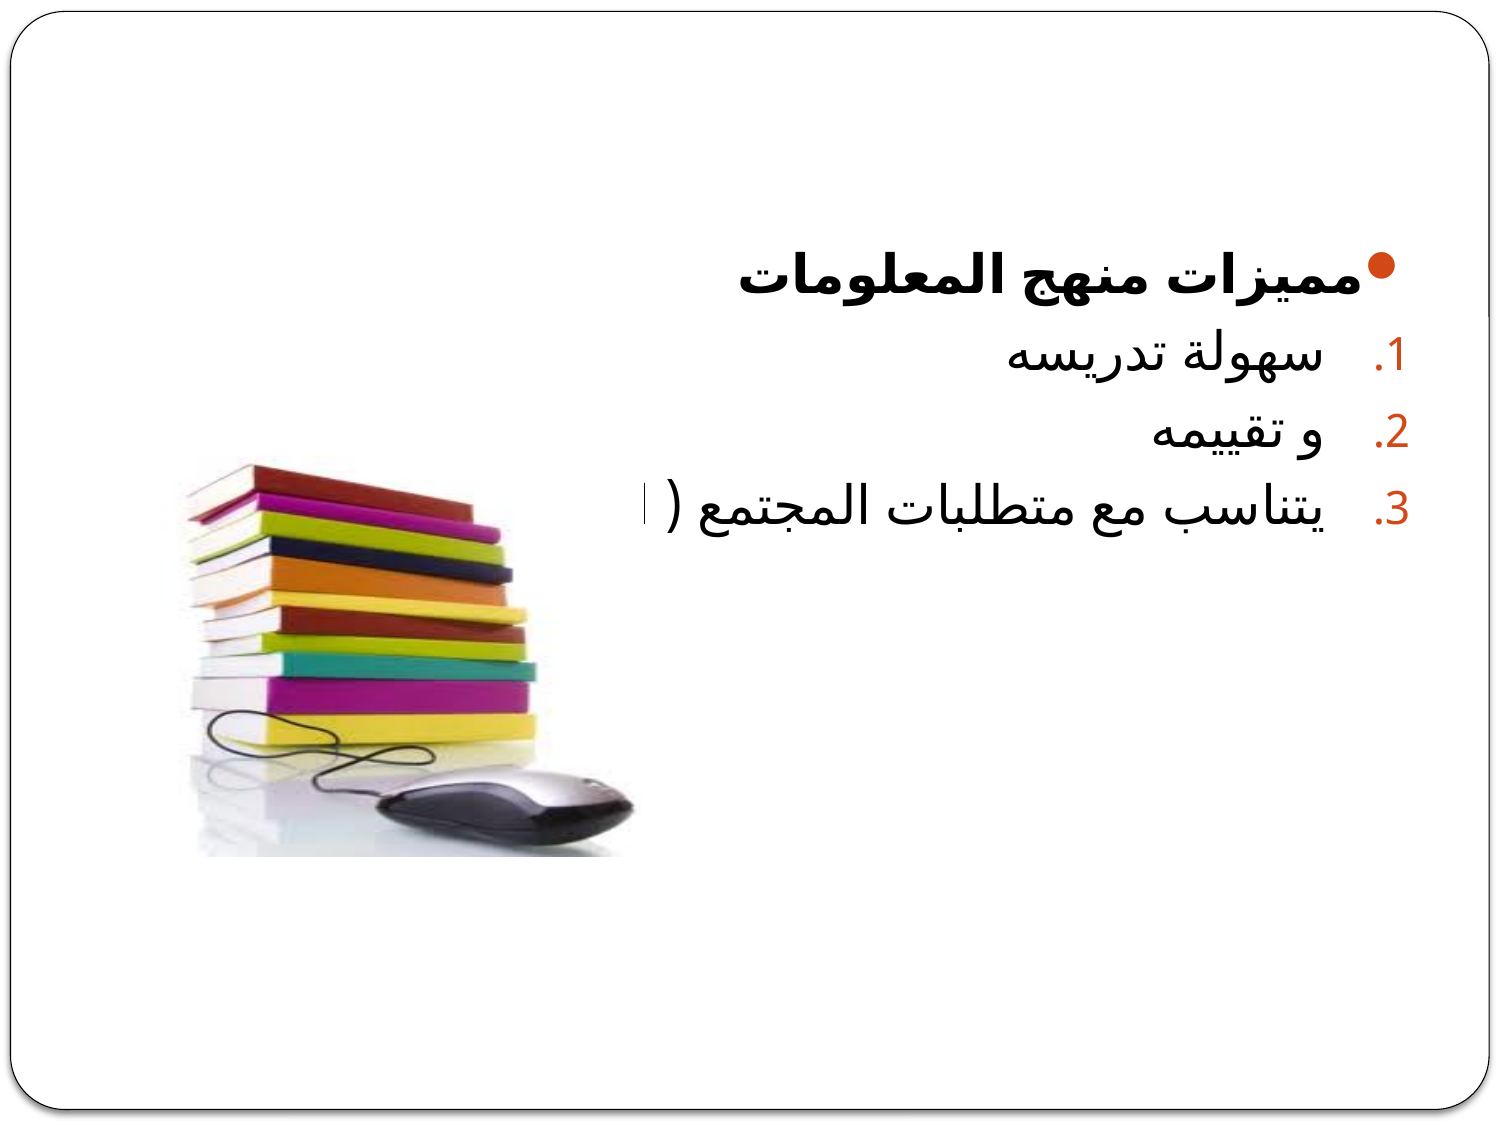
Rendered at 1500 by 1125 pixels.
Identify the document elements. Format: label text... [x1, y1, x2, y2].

list مميزات منهج المعلومات سهولة تدريسه و تقييمه يتناسب مع متطلبات المجتمع ( الوالدين) [75, 231, 1425, 1005]
picture [159, 455, 644, 857]
